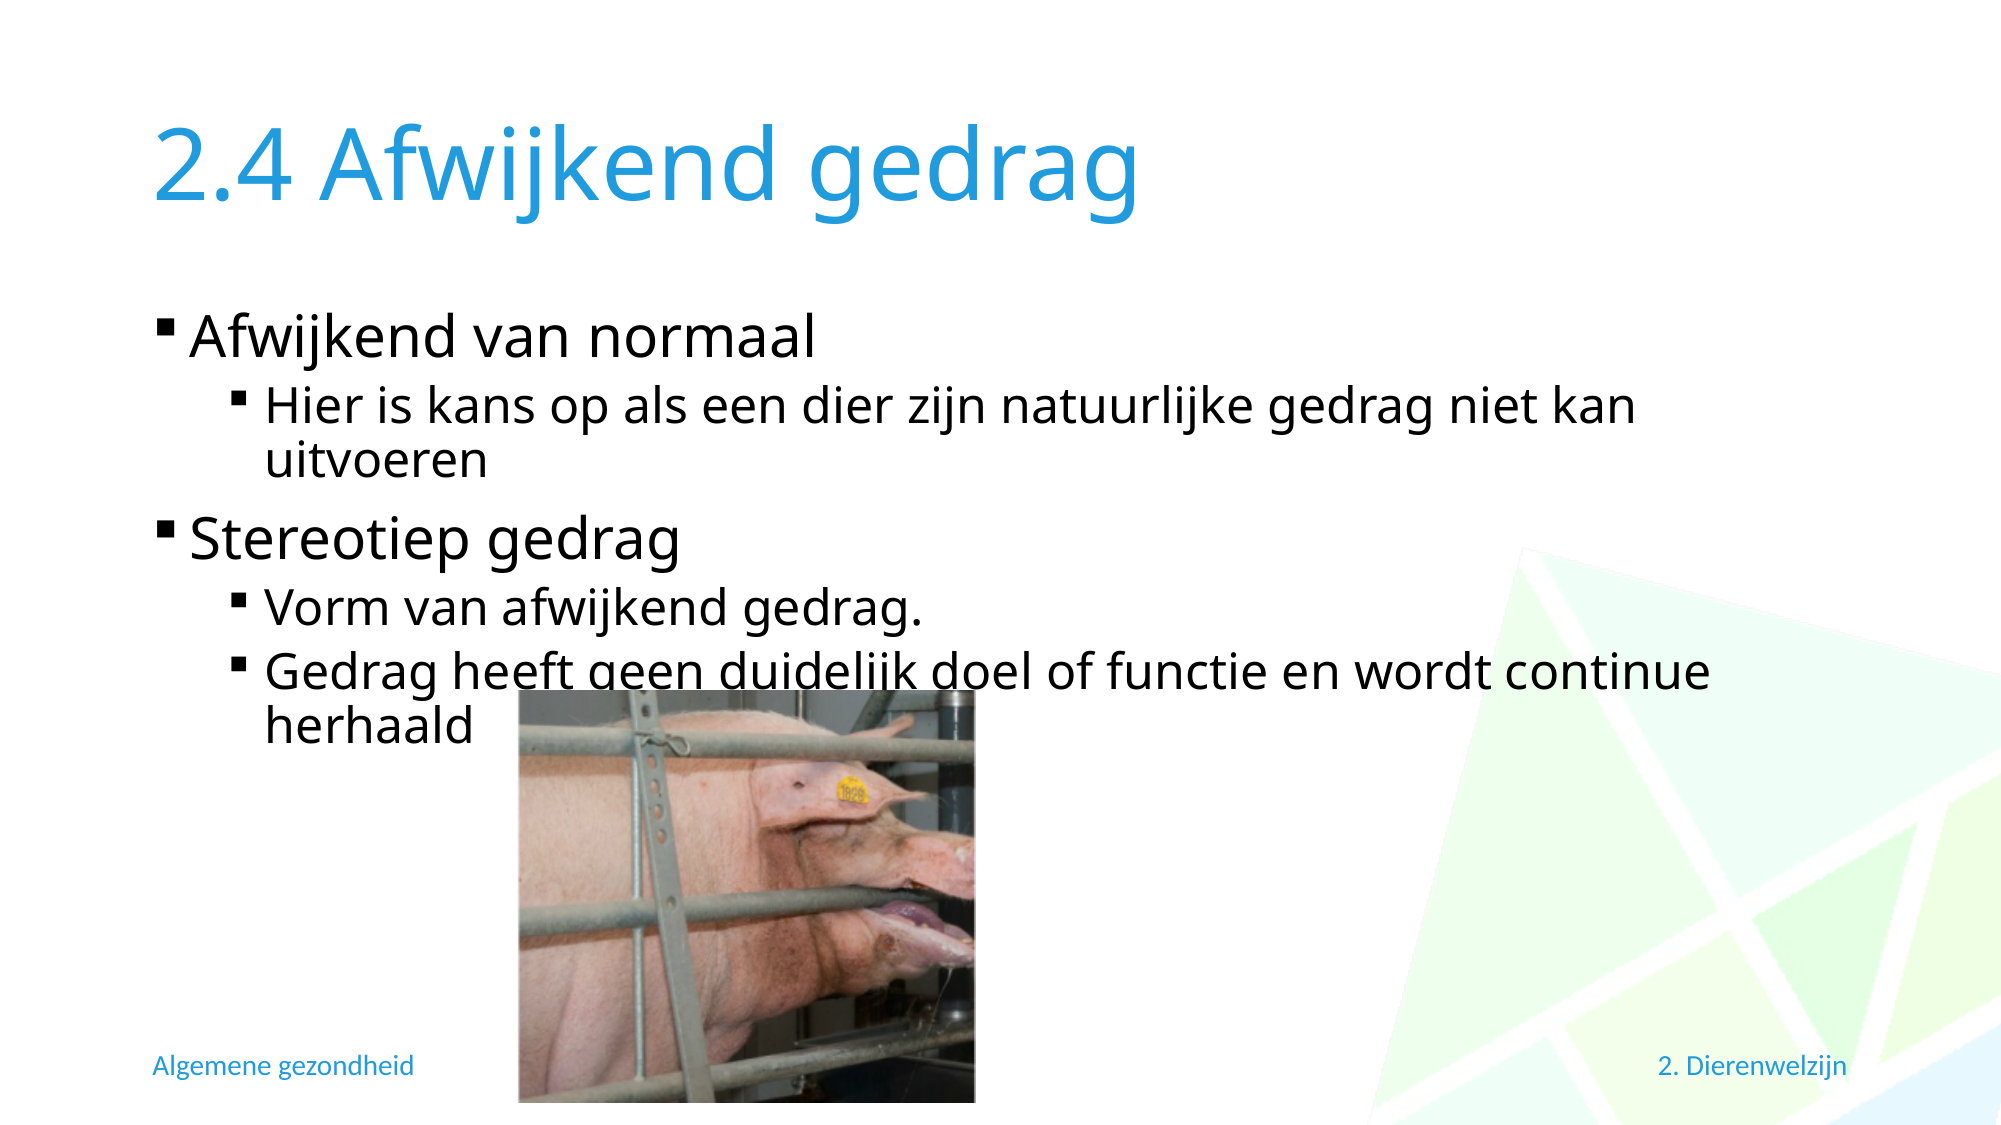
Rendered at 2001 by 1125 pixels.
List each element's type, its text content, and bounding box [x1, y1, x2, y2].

picture [516, 690, 976, 1103]
list Afwijkend van normaal Hier is kans op als een dier zijn natuurlijke gedrag niet kan uitvoeren Stereotiep gedrag Vorm van afwijkend gedrag. Gedrag heeft geen duidelijk doel of functie en wordt continue herhaald [137, 299, 1863, 1014]
title 2.4 Afwijkend gedrag [137, 59, 1863, 278]
list 2. Dierenwelzijn [1412, 1042, 1863, 1103]
list Algemene gezondheid [137, 1042, 516, 1103]
